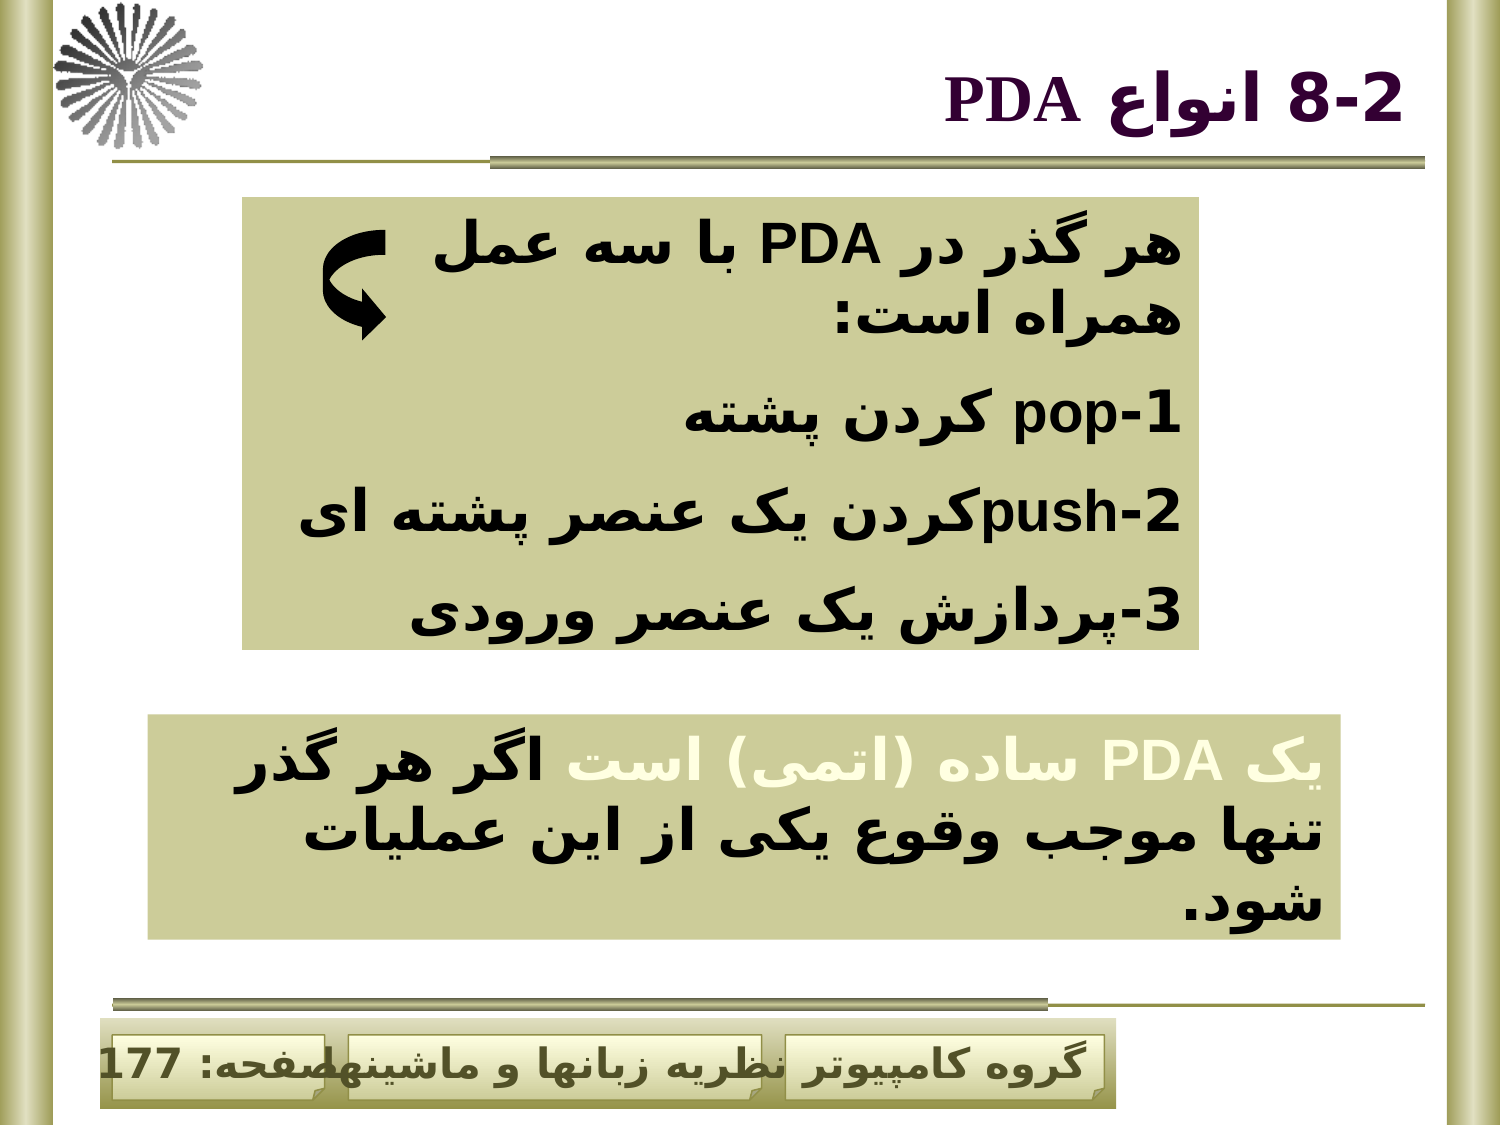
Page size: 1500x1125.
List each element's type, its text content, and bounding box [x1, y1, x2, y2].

text_box هر گذر در PDA با سه عمل همراه است: 1-pop کردن پشته 2-pushکردن یک عنصر پشته ای 3-پردازش یک عنصر ورودی [242, 197, 1199, 650]
title 8-2 انواع PDA [147, 42, 1423, 147]
text_box یک PDA ساده (اتمی) است اگر هر گذر تنها موجب وقوع یکی از این عملیات شود. [147, 714, 1341, 940]
text_box [324, 231, 384, 337]
